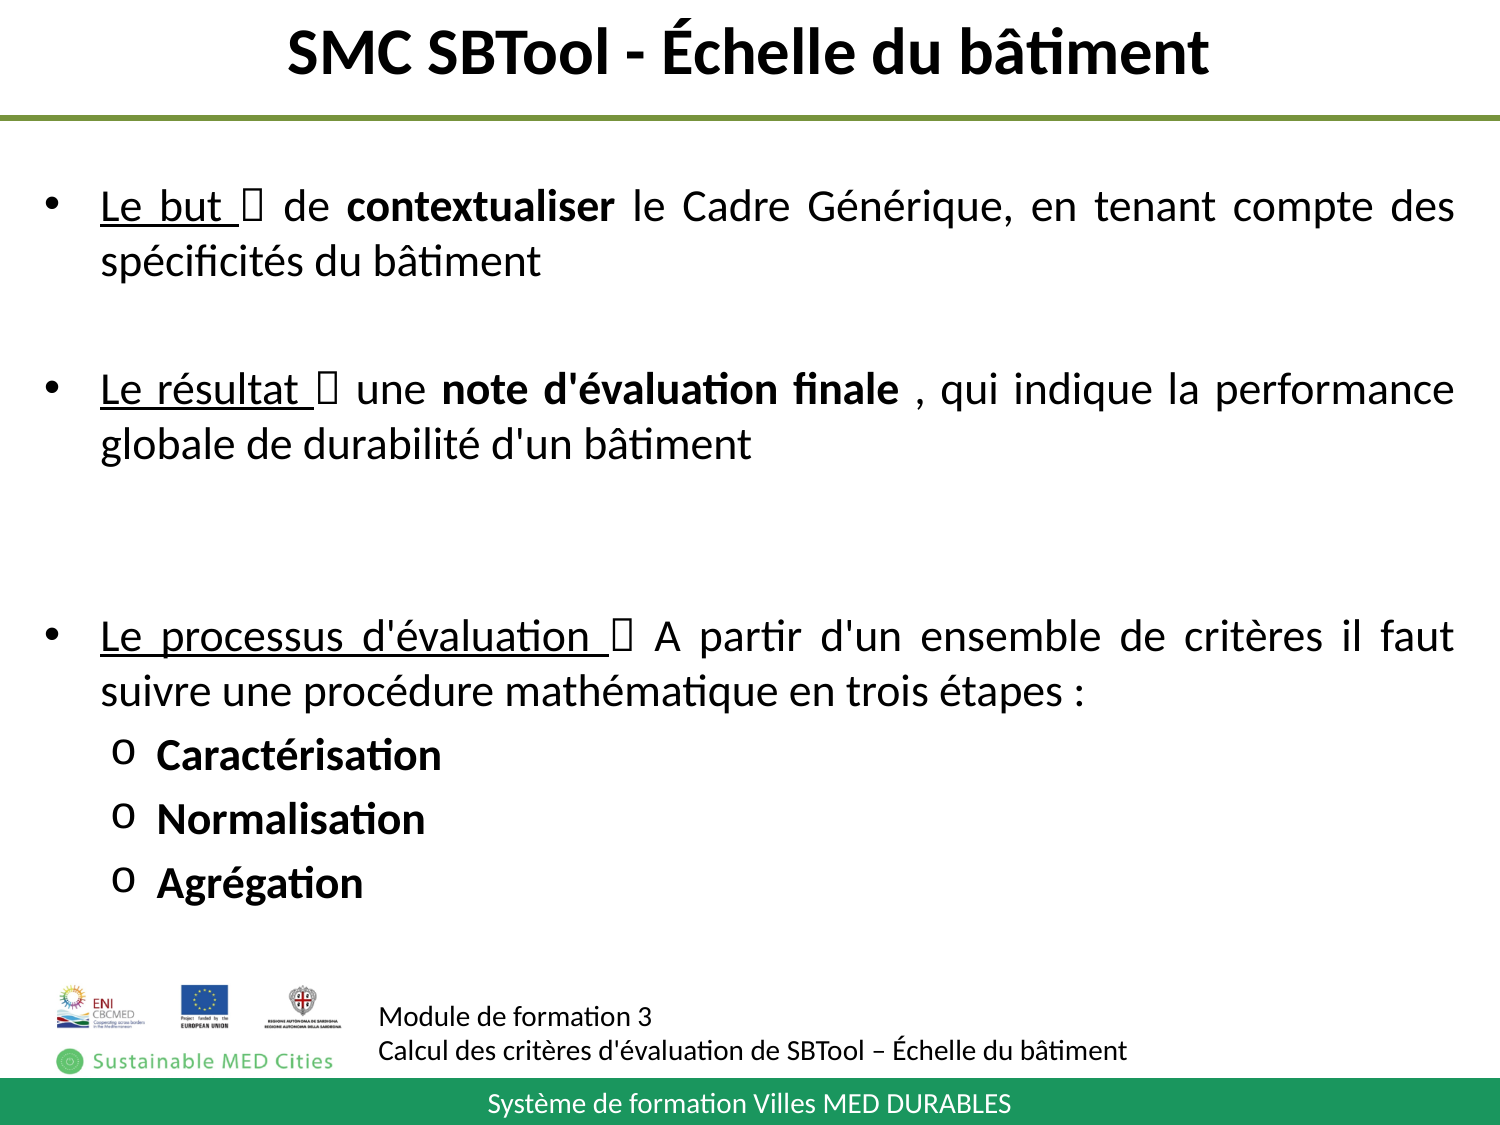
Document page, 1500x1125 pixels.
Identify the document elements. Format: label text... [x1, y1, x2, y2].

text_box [0, 970, 1500, 1125]
text_box Le but  de contextualiser le Cadre Générique, en tenant compte des spécificités du bâtiment Le résultat  une note d'évaluation finale , qui indique la performance globale de durabilité d'un bâtiment Le processus d'évaluation  A partir d'un ensemble de critères il faut suivre une procédure mathématique en trois étapes : Caractérisation Normalisation Agrégation [29, 168, 1471, 934]
title SMC SBTool - Échelle du bâtiment [0, 0, 1500, 121]
